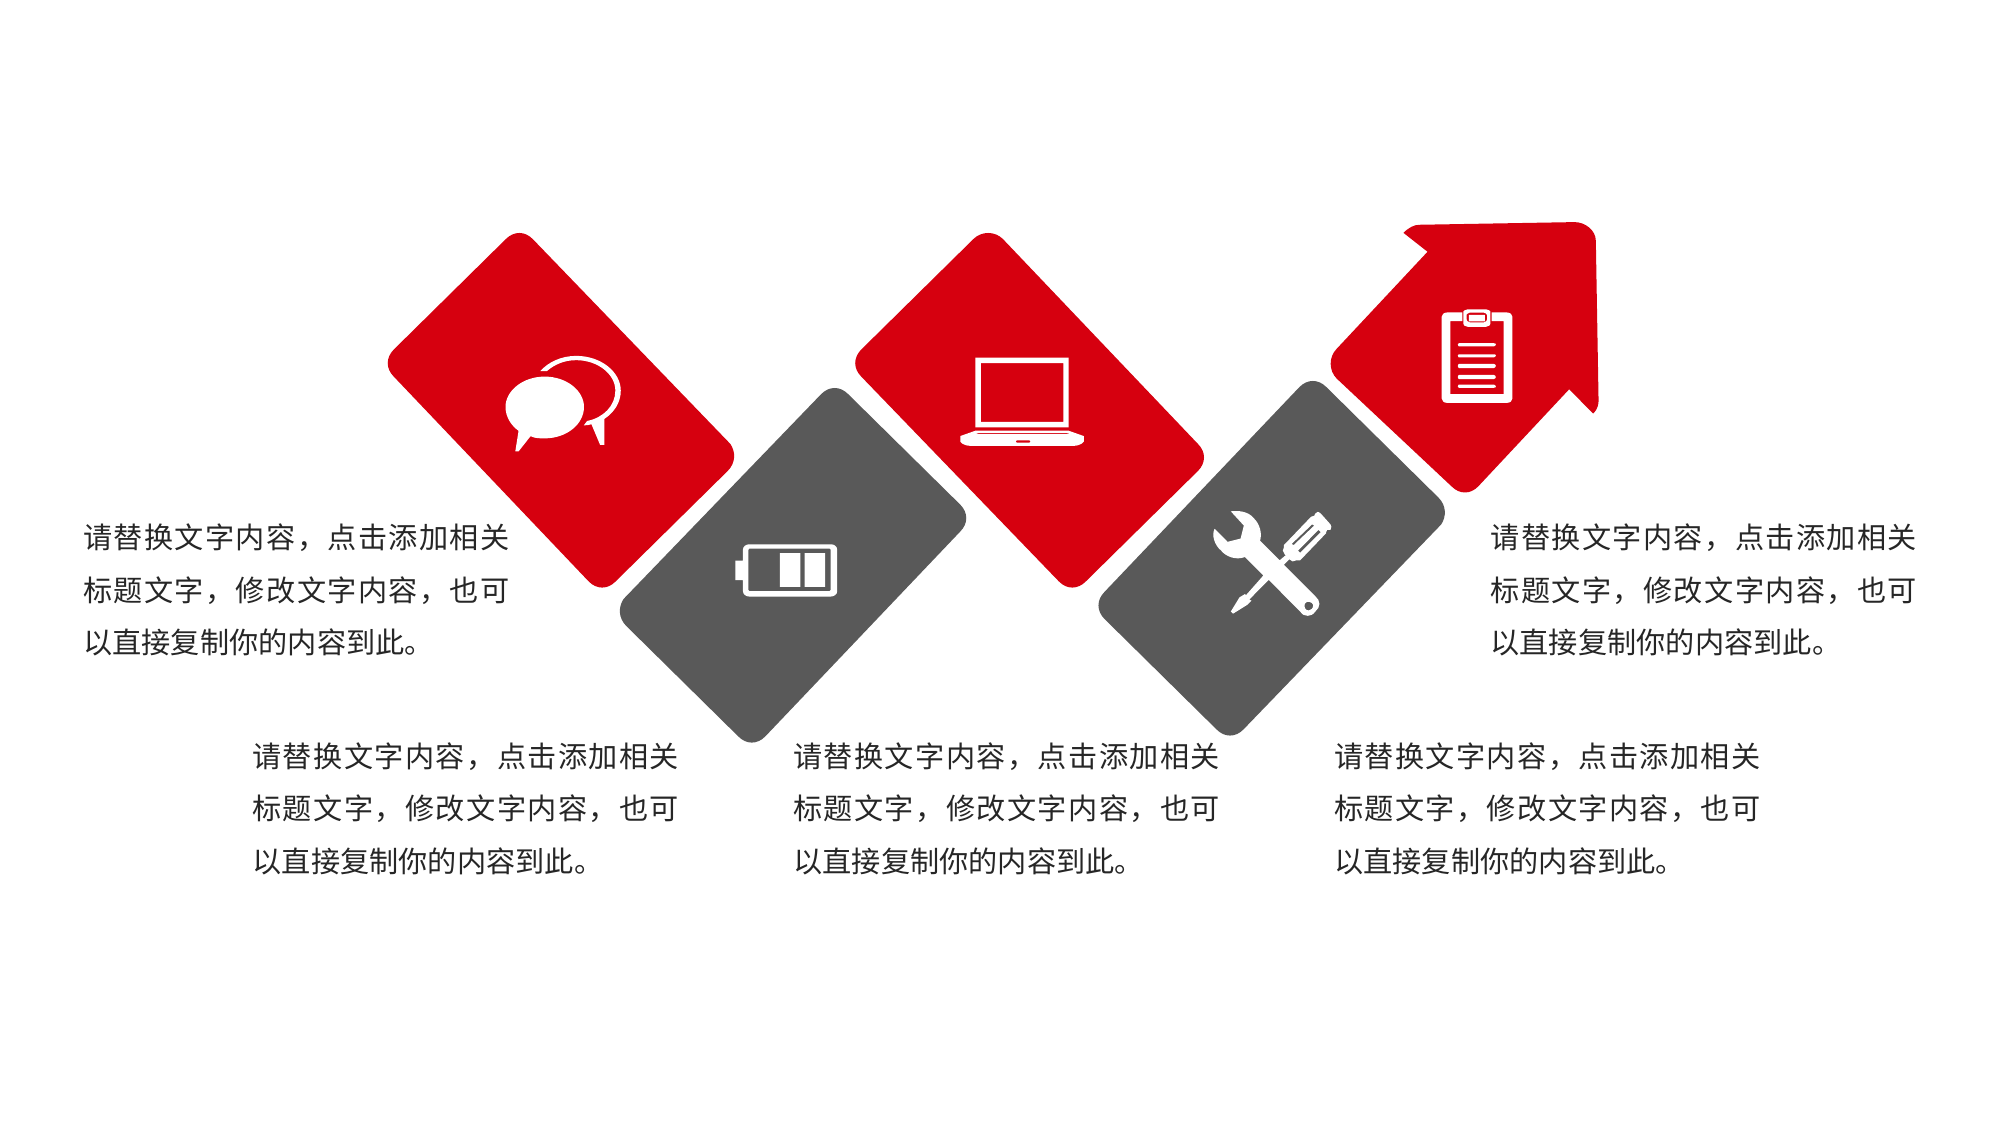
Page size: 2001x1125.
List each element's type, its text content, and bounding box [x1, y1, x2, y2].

text_box 请替换文字内容，点击添加相关标题文字，修改文字内容，也可以直接复制你的内容到此。 [1334, 721, 1762, 879]
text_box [735, 544, 838, 597]
text_box 请替换文字内容，点击添加相关标题文字，修改文字内容，也可以直接复制你的内容到此。 [83, 502, 511, 660]
text_box 请替换文字内容，点击添加相关标题文字，修改文字内容，也可以直接复制你的内容到此。 [1490, 502, 1918, 660]
text_box [1213, 511, 1332, 616]
text_box 请替换文字内容，点击添加相关标题文字，修改文字内容，也可以直接复制你的内容到此。 [252, 721, 680, 879]
text_box [1330, 222, 1599, 493]
text_box [387, 232, 735, 588]
text_box [619, 387, 967, 743]
text_box 请替换文字内容，点击添加相关标题文字，修改文字内容，也可以直接复制你的内容到此。 [793, 721, 1221, 879]
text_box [505, 355, 621, 452]
text_box [855, 232, 1205, 588]
text_box [1098, 380, 1445, 736]
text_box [1441, 309, 1513, 403]
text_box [960, 357, 1084, 446]
